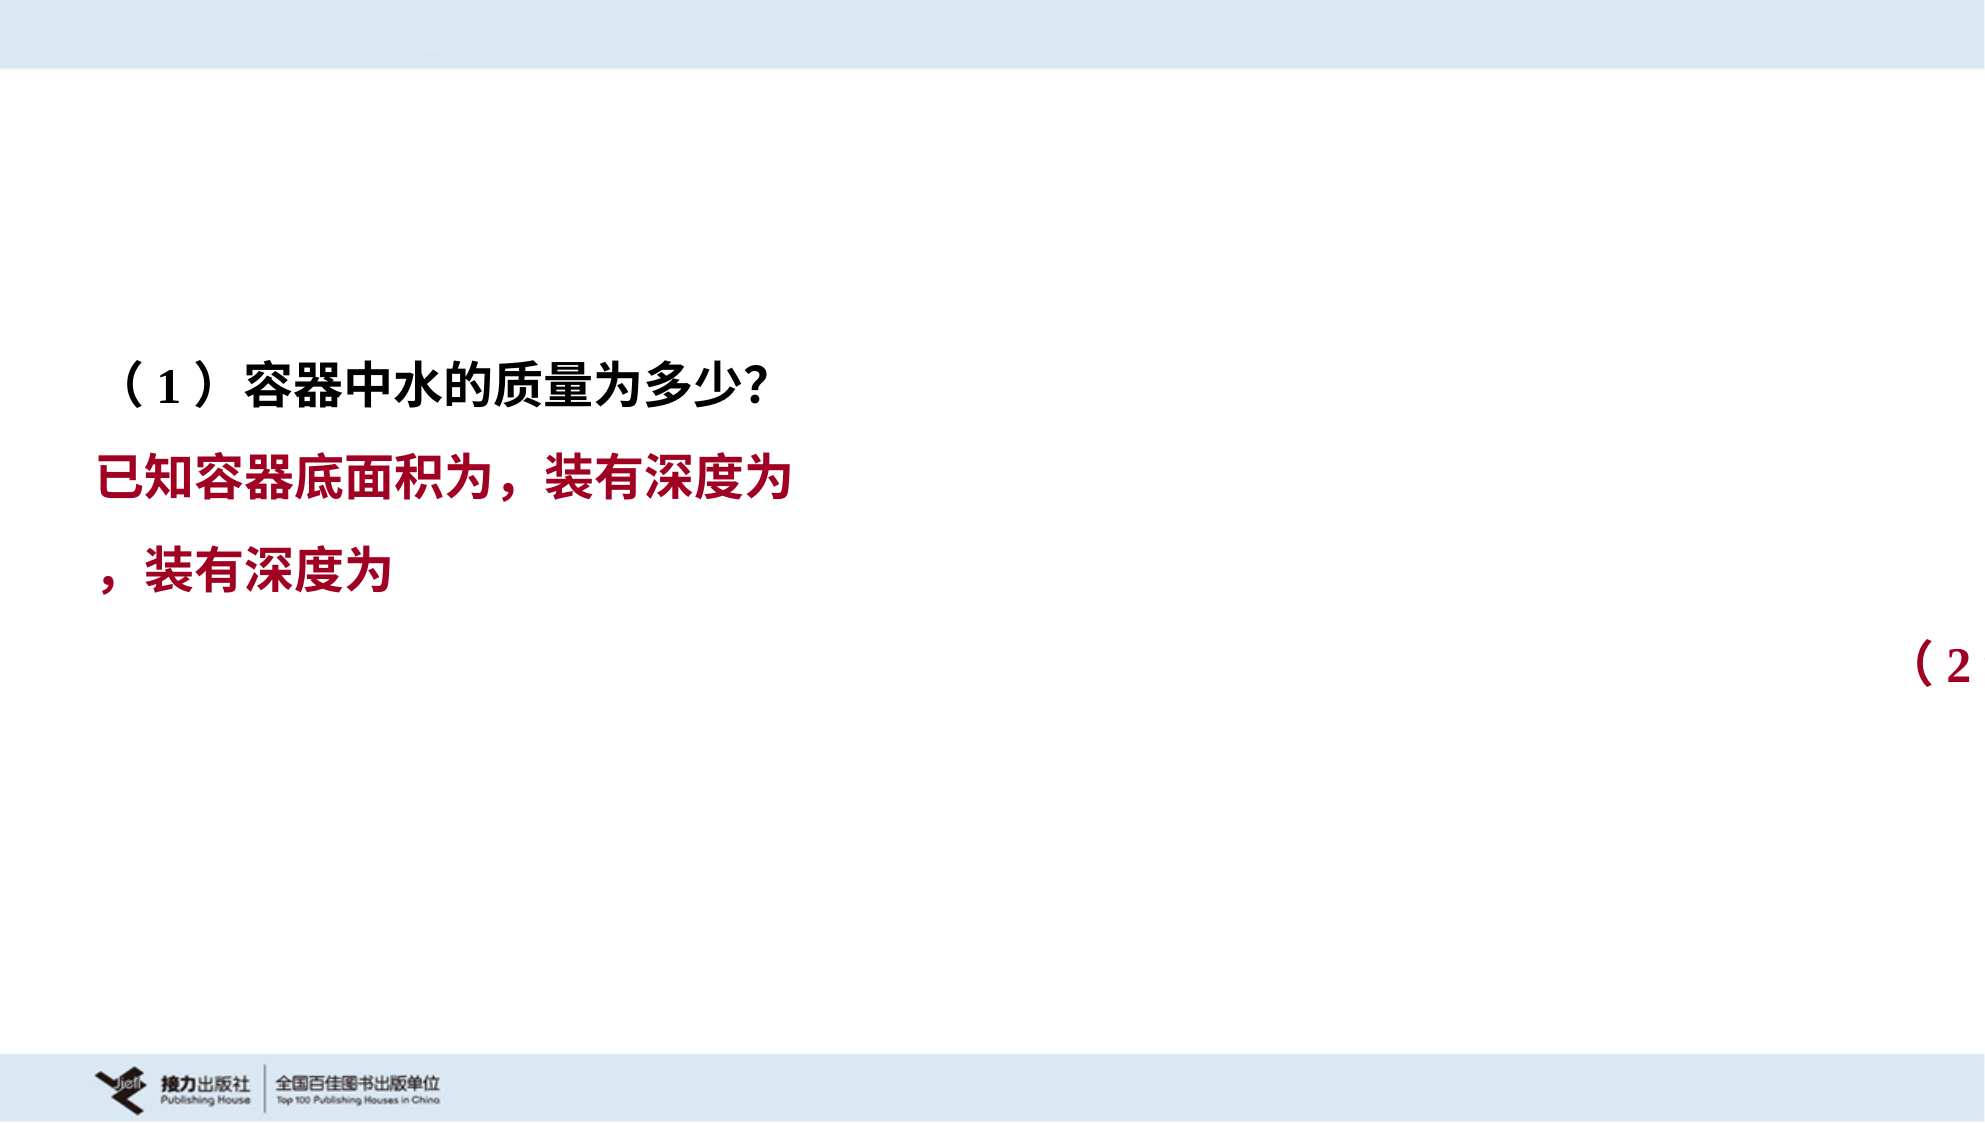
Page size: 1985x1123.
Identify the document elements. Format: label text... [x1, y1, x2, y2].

picture [0, 0, 1985, 1122]
text_box （1）容器中水的质量为多少？ [94, 325, 1892, 414]
